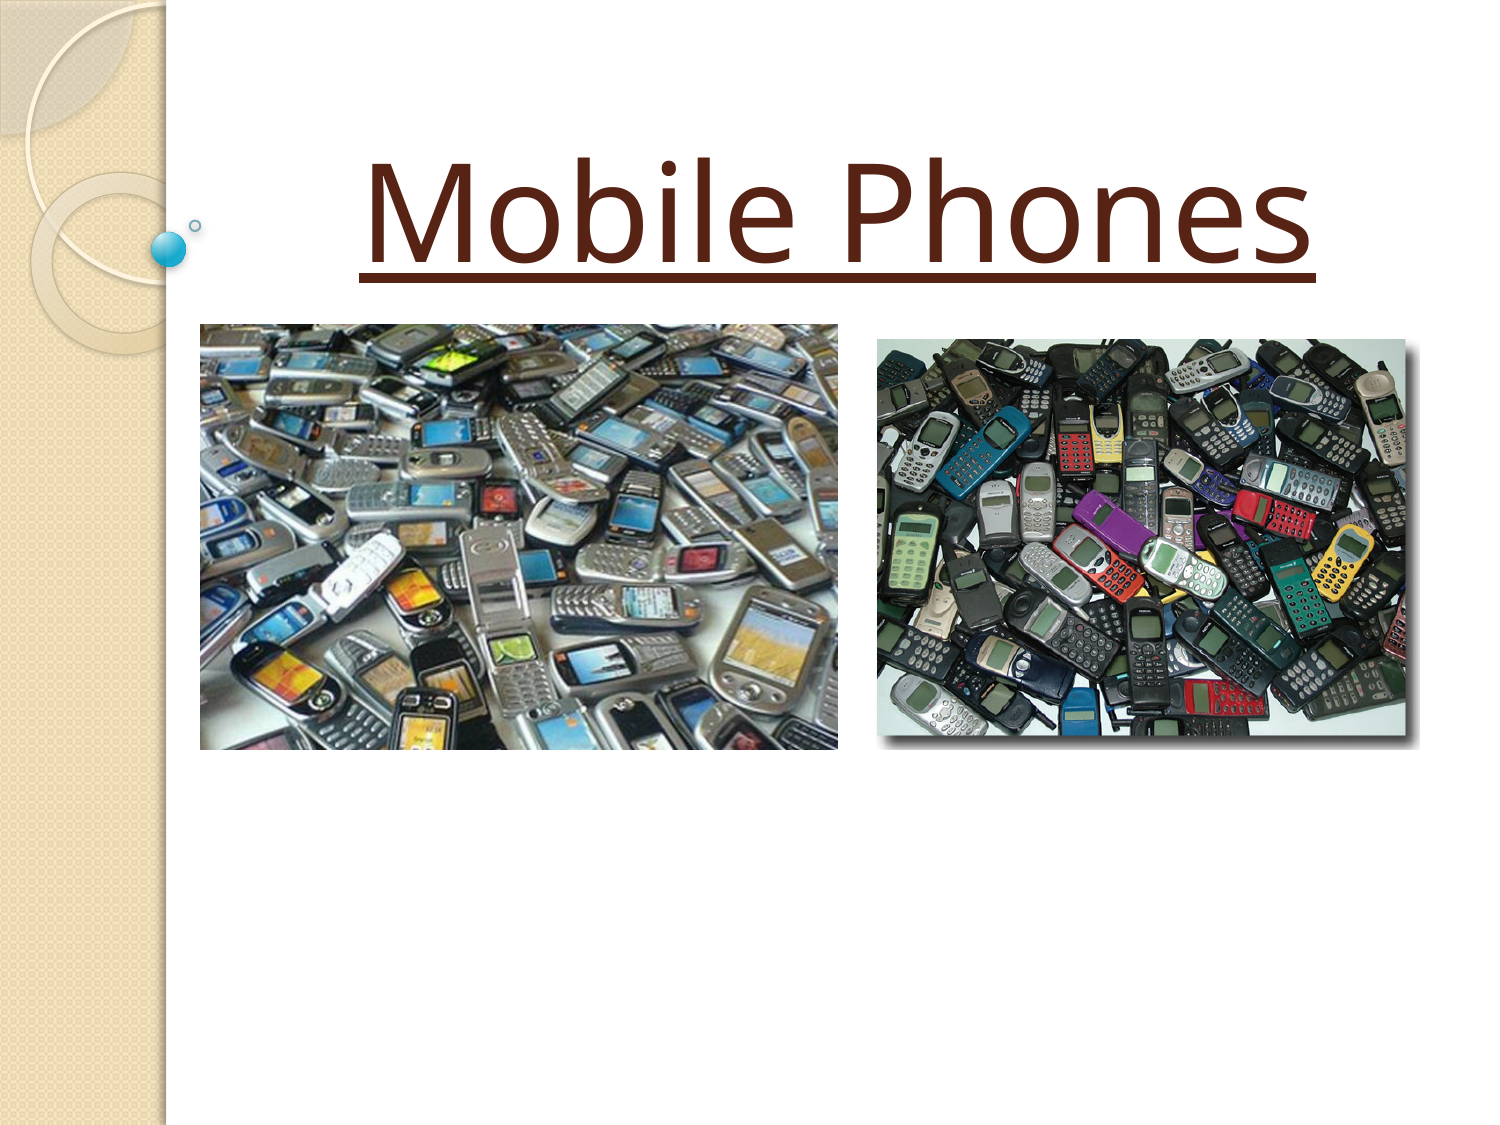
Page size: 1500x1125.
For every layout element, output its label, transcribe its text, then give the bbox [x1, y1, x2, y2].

picture [199, 324, 838, 751]
picture [862, 324, 1420, 751]
title Mobile Phones [200, 50, 1475, 388]
